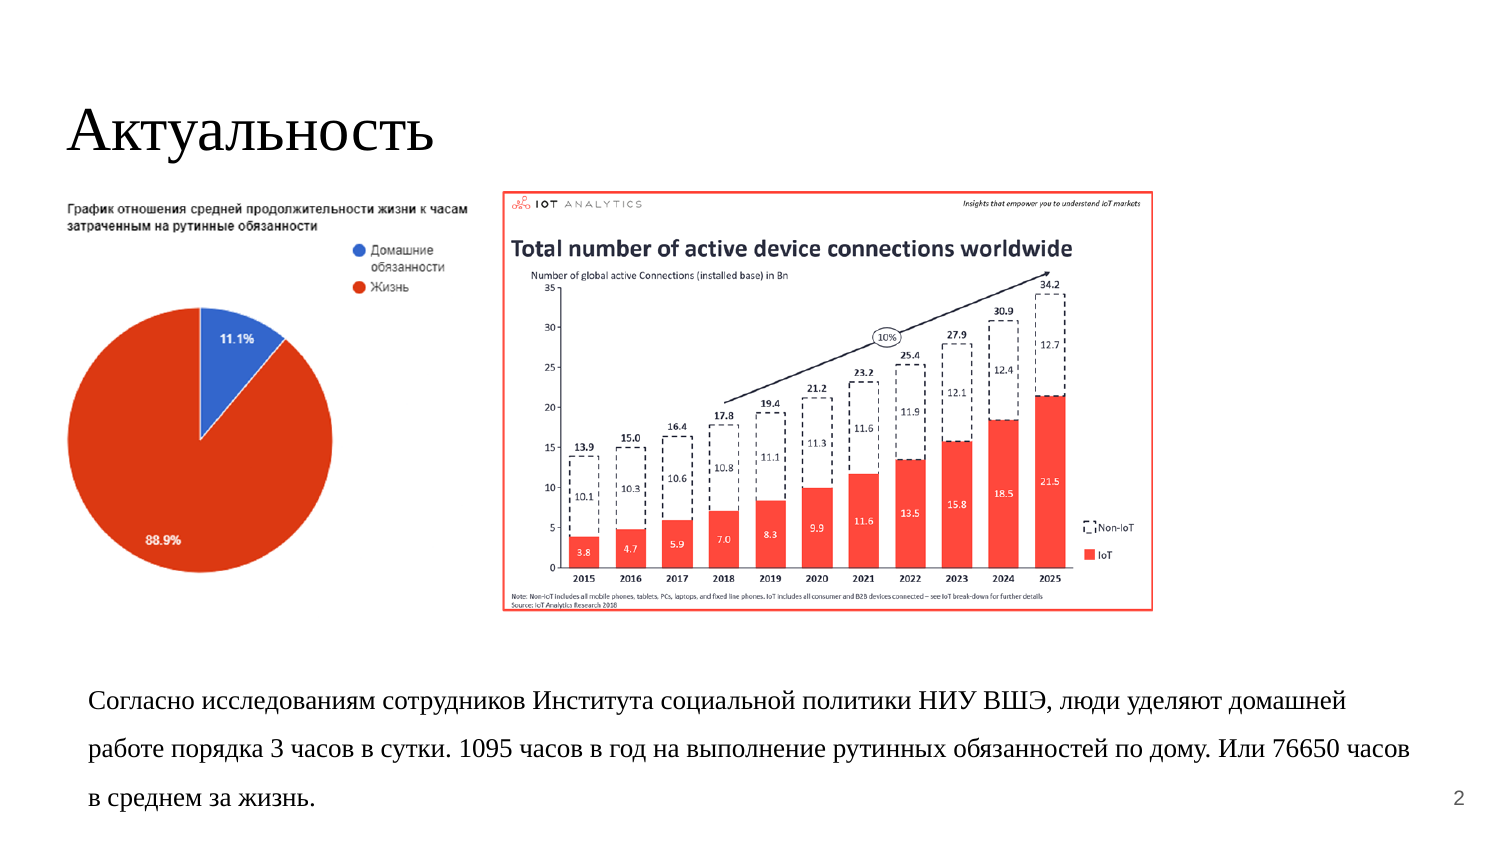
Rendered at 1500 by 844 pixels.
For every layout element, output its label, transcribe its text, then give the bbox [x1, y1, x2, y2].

picture [50, 191, 1153, 636]
slide_number ‹#› [1389, 764, 1480, 830]
title Актуальность [51, 72, 1449, 167]
list Согласно исследованиям сотрудников Института социальной политики НИУ ВШЭ, люди уделяют домашней работе порядка 3 часов в сутки. 1095 часов в год на выполнение рутинных обязанностей по дому. Или 76650 часов в среднем за жизнь. [73, 650, 1440, 797]
